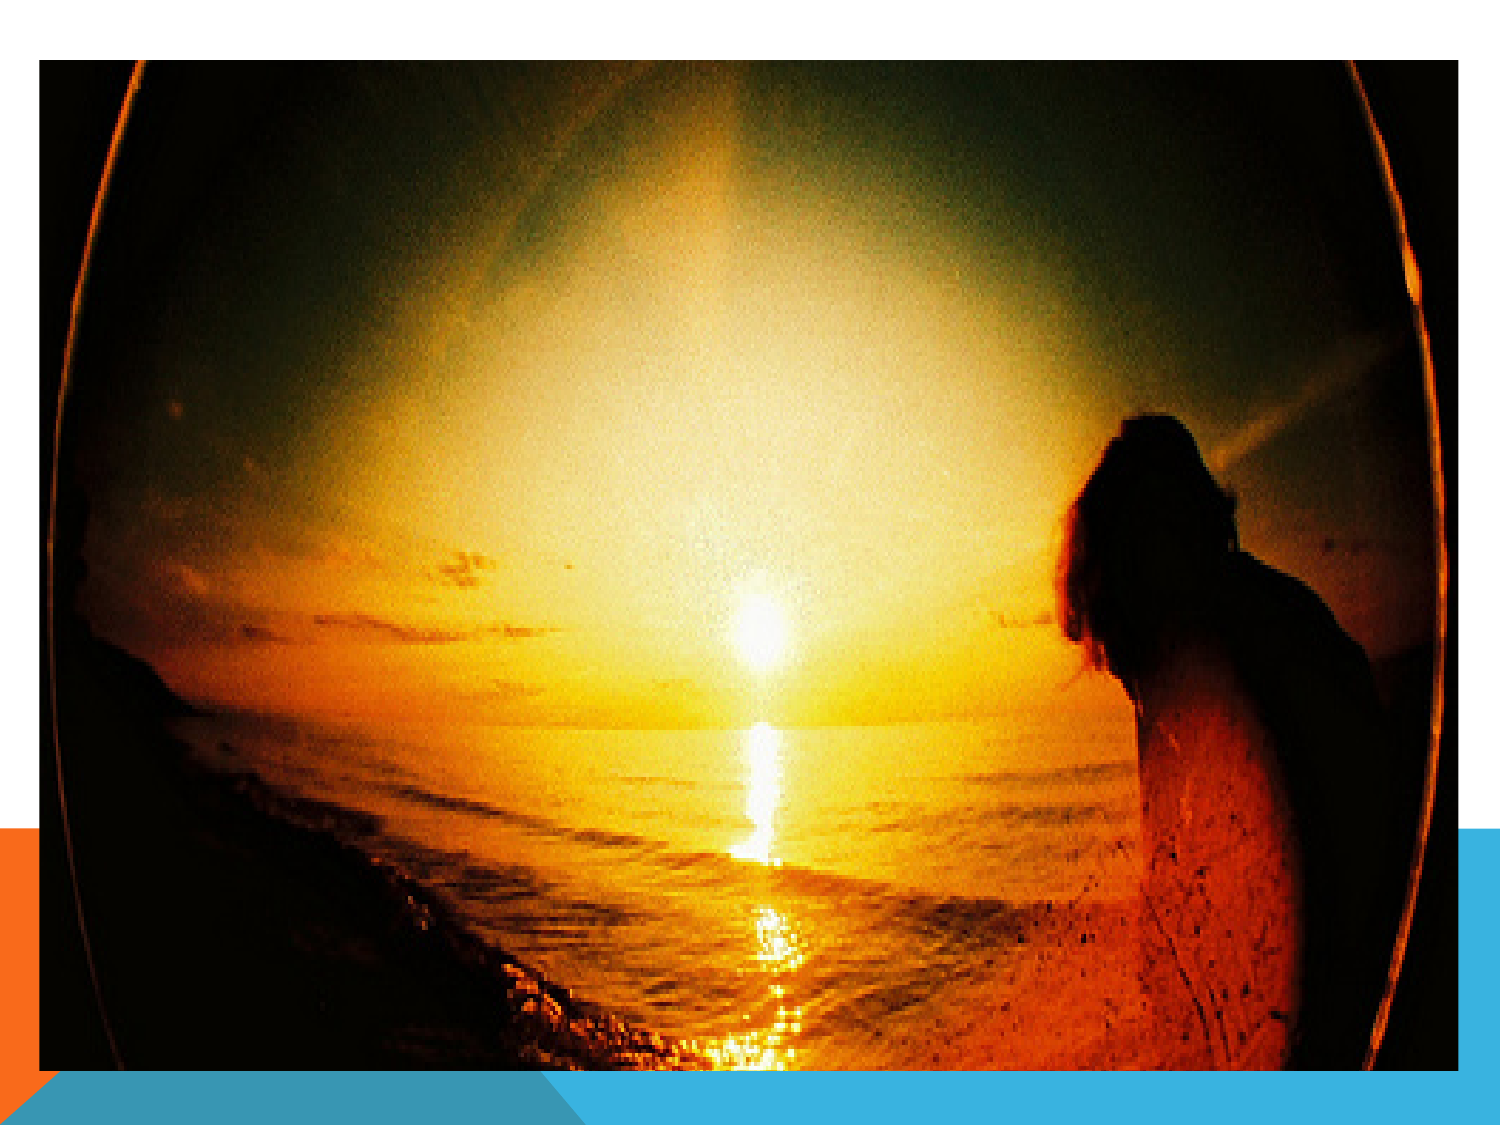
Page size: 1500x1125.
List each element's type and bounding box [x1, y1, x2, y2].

list [39, 59, 1459, 1071]
